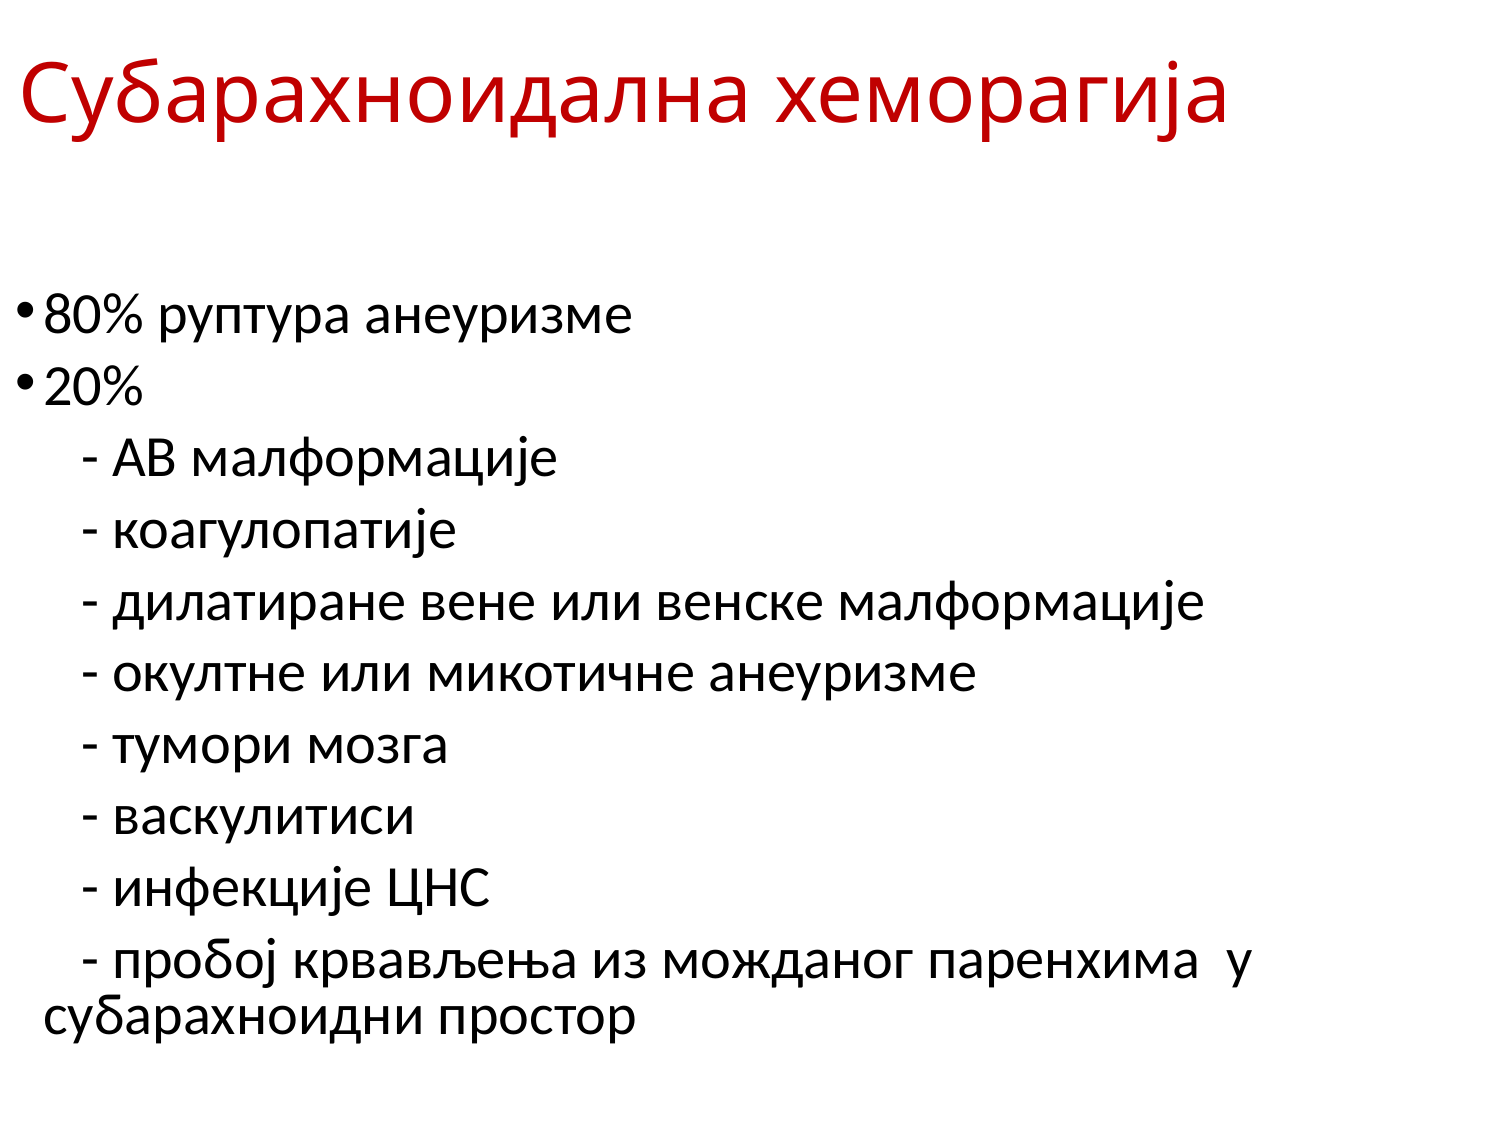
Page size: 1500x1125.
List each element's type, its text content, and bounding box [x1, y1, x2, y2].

title Субарахноидална хеморагија [3, 19, 1455, 254]
list 80% руптура анеуризме 20% - АВ малформације - коагулопатије - дилатиране вене или венске малформације - окултне или микотичне анеуризме - тумори мозга - васкулитиси - инфекције ЦНС - пробој крвављења из можданог паренхима у субарахноидни простор [0, 281, 1451, 1094]
